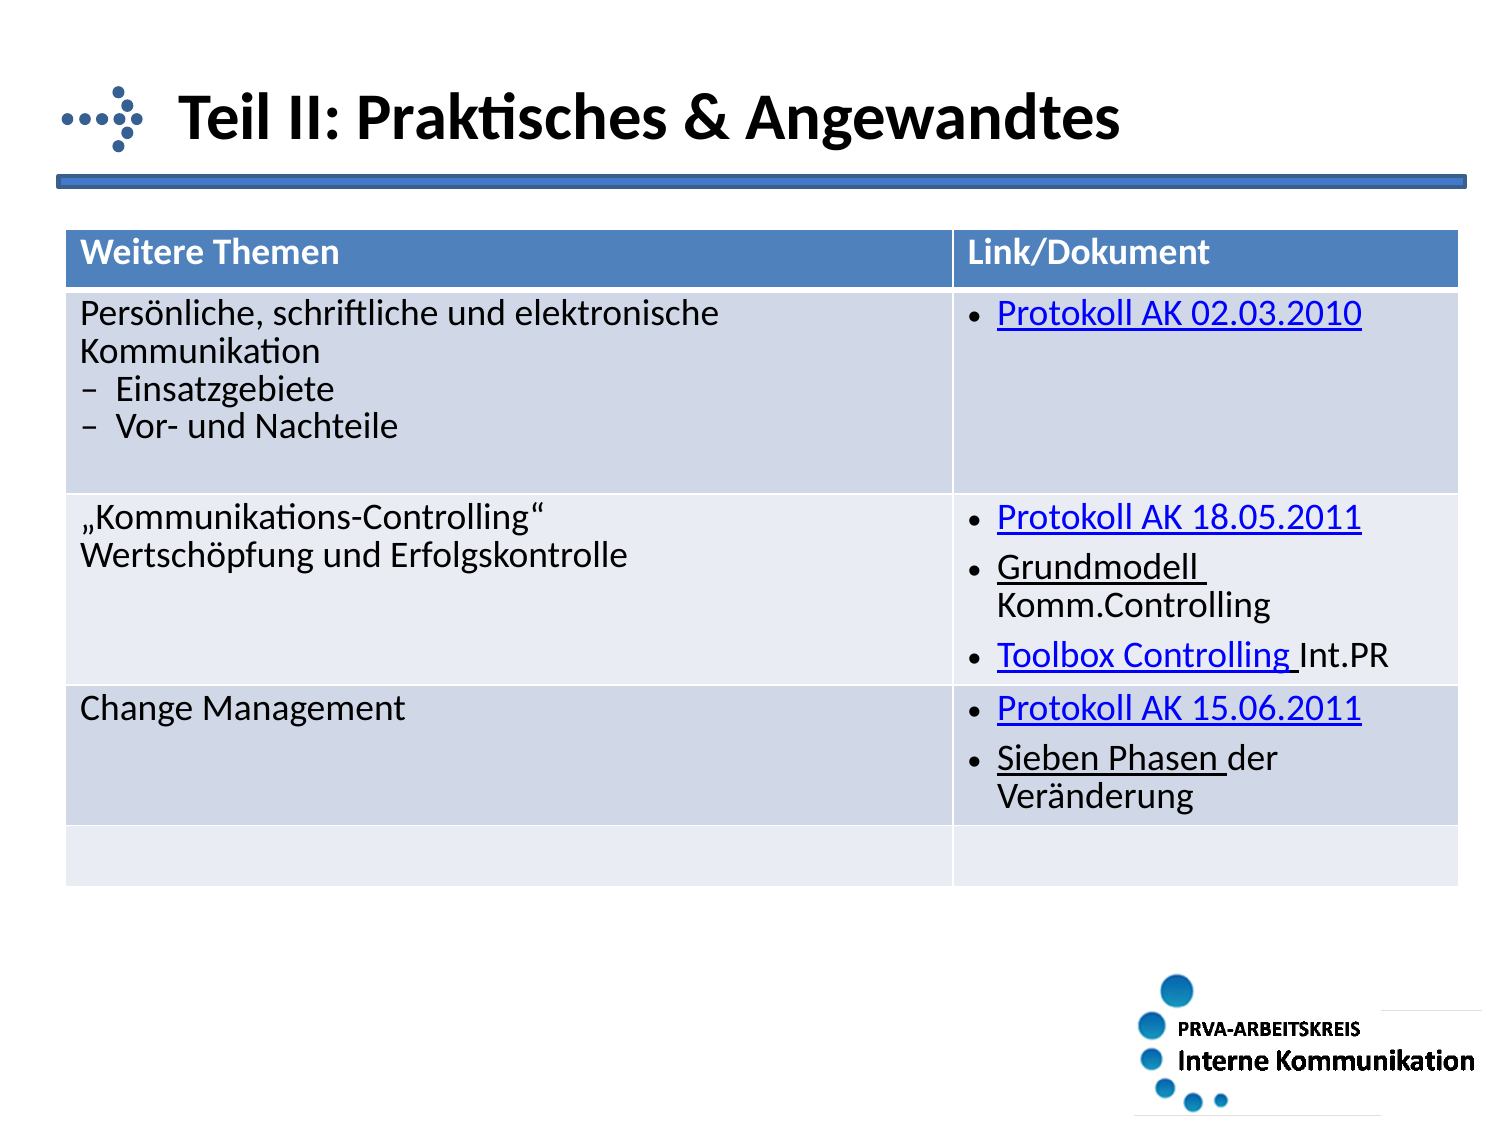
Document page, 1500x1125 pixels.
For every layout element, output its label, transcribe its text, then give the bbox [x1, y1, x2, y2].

table_cell „Kommunikations-Controlling“ Wertschöpfung und Erfolgskontrolle [66, 495, 952, 684]
table_header Weitere Themen [66, 230, 952, 287]
table_cell [66, 826, 952, 886]
table_cell Change Management [66, 686, 952, 825]
title Teil II: Praktisches & Angewandtes [164, 54, 1378, 171]
table_cell Protokoll AK 18.05.2011 Grundmodell Komm.Controlling Toolbox Controlling Int.PR [954, 495, 1458, 684]
table_cell [954, 826, 1458, 886]
table_cell Persönliche, schriftliche und elektronische Kommunikation – Einsatzgebiete – Vor- und Nachteile [66, 293, 952, 493]
table_cell Protokoll AK 02.03.2010 [954, 293, 1458, 493]
picture [1133, 970, 1494, 1116]
table_cell Protokoll AK 15.06.2011 Sieben Phasen der Veränderung [954, 686, 1458, 825]
table_header Link/Dokument [954, 230, 1458, 287]
